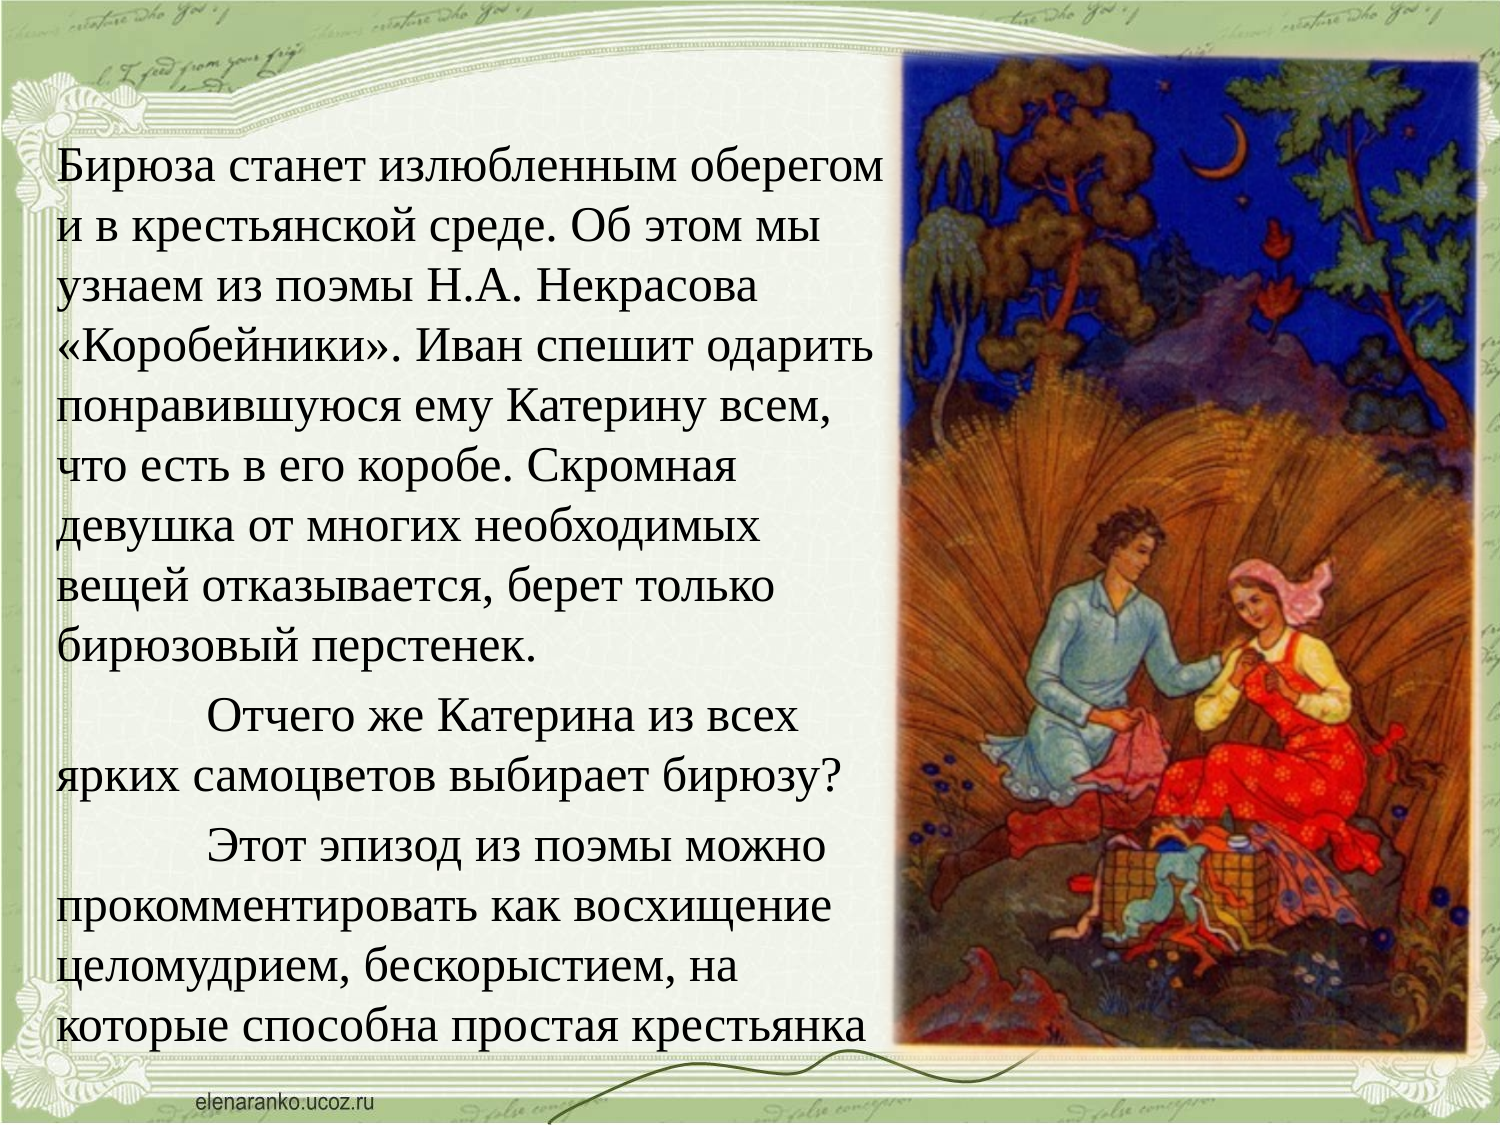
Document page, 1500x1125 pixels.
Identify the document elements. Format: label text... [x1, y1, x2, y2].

list Бирюза станет излюбленным оберегом и в крестьянской среде. Об этом мы узнаем из поэмы Н.А. Некрасова «Коробейники». Иван спешит одарить понравившуюся ему Катерину всем, что есть в его коробе. Скромная девушка от многих необходимых вещей отказывается, берет только бирюзовый перстенек. Отчего же Катерина из всех ярких самоцветов выбирает бирюзу? Этот эпизод из поэмы можно прокомментировать как восхищение целомудрием, бескорыстием, на которые способна простая крестьянка [41, 0, 914, 1059]
picture [0, 0, 1500, 1125]
